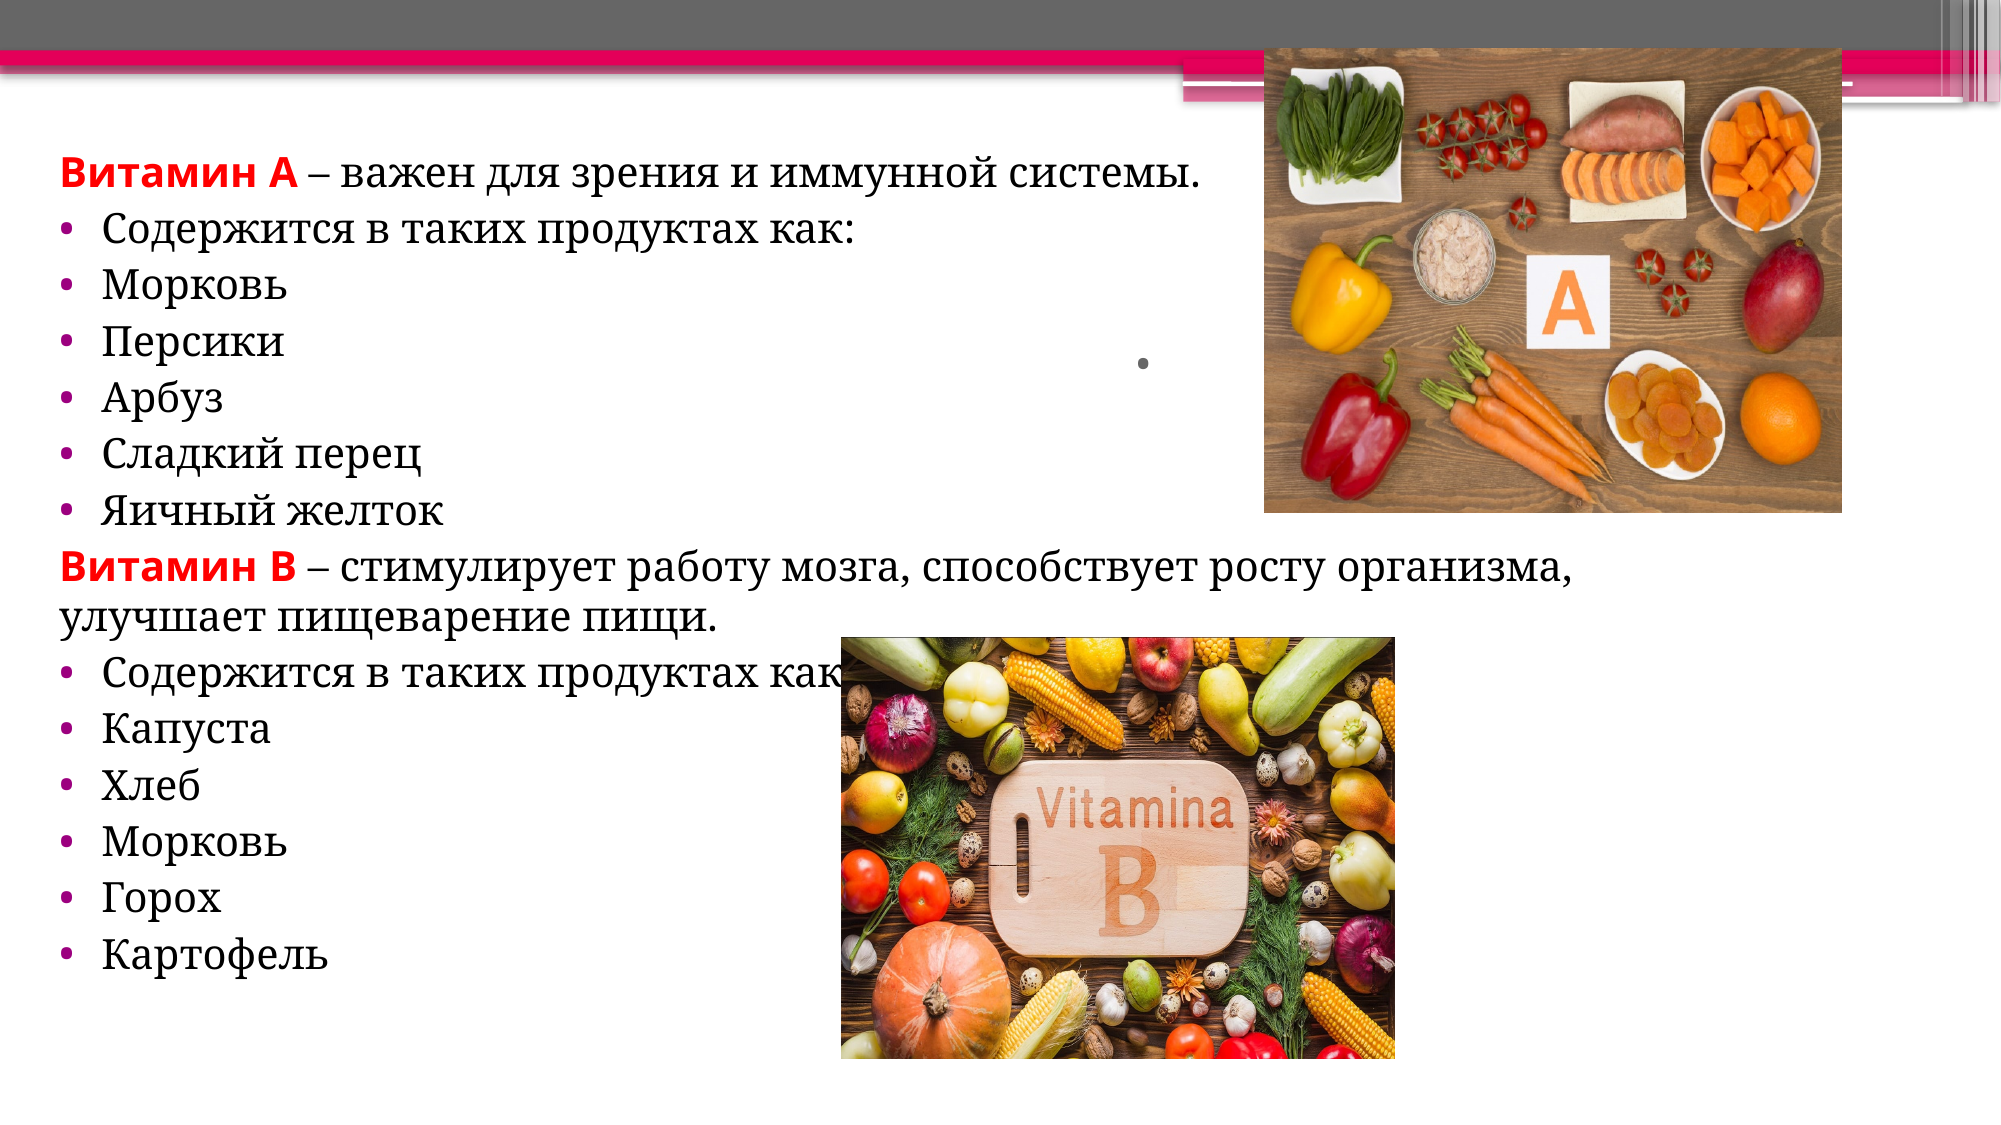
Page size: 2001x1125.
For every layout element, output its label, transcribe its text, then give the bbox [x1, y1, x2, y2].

picture [1264, 48, 1842, 514]
list Витамин А – важен для зрения и иммунной системы. Содержится в таких продуктах как: Морковь Персики Арбуз Сладкий перец Яичный желток Витамин В – стимулирует работу мозга, способствует росту организма, улучшает пищеварение пищи. Содержится в таких продуктах как: Капуста Хлеб Морковь Горох Картофель [26, 138, 1803, 848]
picture [841, 637, 1395, 1059]
